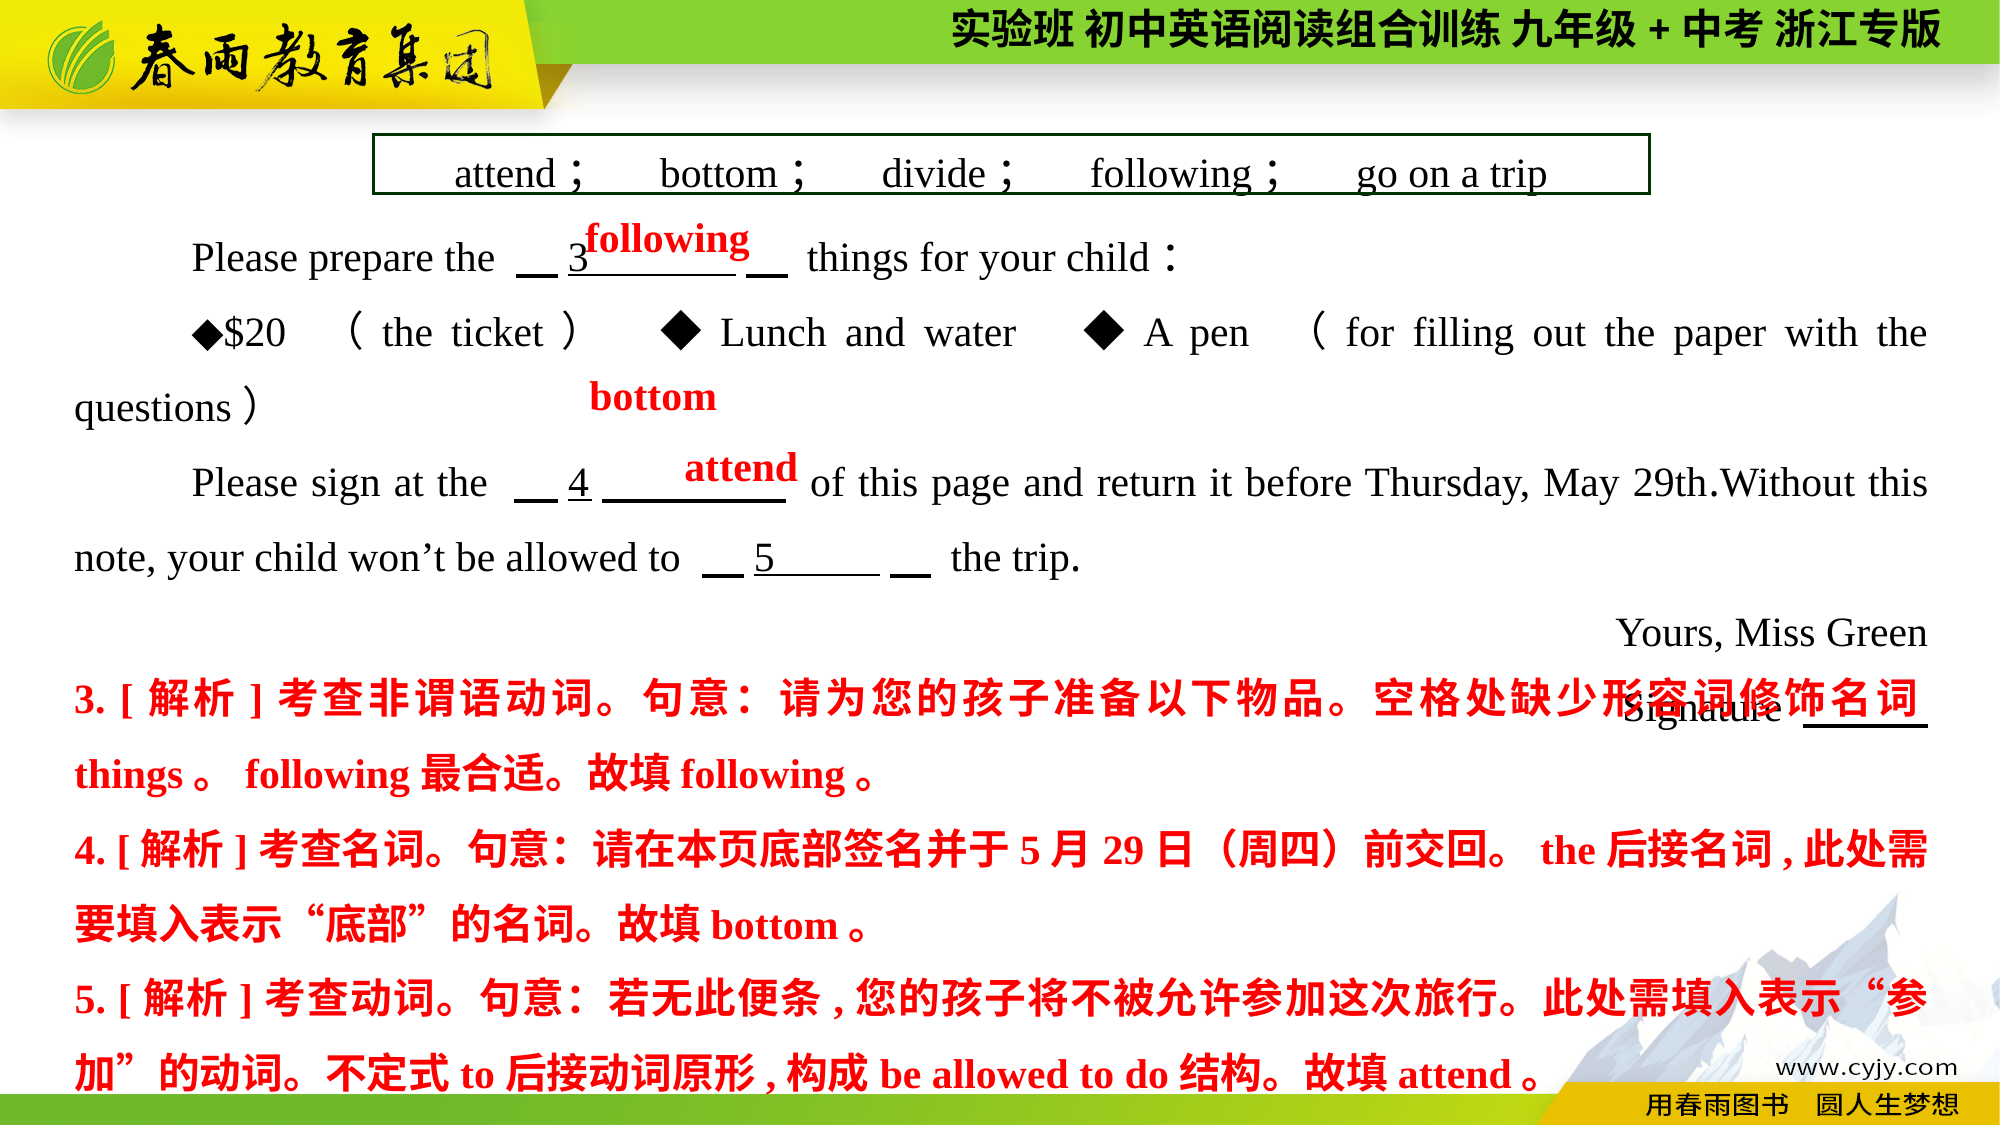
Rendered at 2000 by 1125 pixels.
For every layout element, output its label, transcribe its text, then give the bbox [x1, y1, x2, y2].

text_box 5. [解析]考查动词。句意：若无此便条,您的孩子将不被允许参加这次旅行。此处需填入表示“参加”的动词。不定式to后接动词原形,构成be allowed to do结构。故填attend。 [59, 939, 1944, 1105]
picture [0, 0, 2000, 1125]
list Please prepare the 3 things for your child： ◆$20 （the ticket） ◆Lunch and water ◆A pen （for filling out the paper with the questions） Please sign at the 4 of this page and return it before Thursday, May 29th.Without this note, your child won’t be allowed to 5 the trip. Yours, Miss Green Signature [59, 204, 1944, 638]
text_box 3. [解析]考查非谓语动词。句意：请为您的孩子准备以下物品。空格处缺少形容词修饰名词things。following最合适。故填following。 [59, 638, 1944, 790]
text_box following [570, 203, 766, 269]
text_box bottom [574, 361, 733, 426]
text_box 4. [解析]考查名词。句意：请在本页底部签名并于5月29日（周四）前交回。the后接名词,此处需要填入表示“底部”的名词。故填bottom。 [59, 790, 1944, 939]
text_box [373, 134, 1650, 194]
text_box attend； bottom； divide； following； go on a trip [59, 113, 1944, 204]
text_box attend [669, 432, 814, 498]
